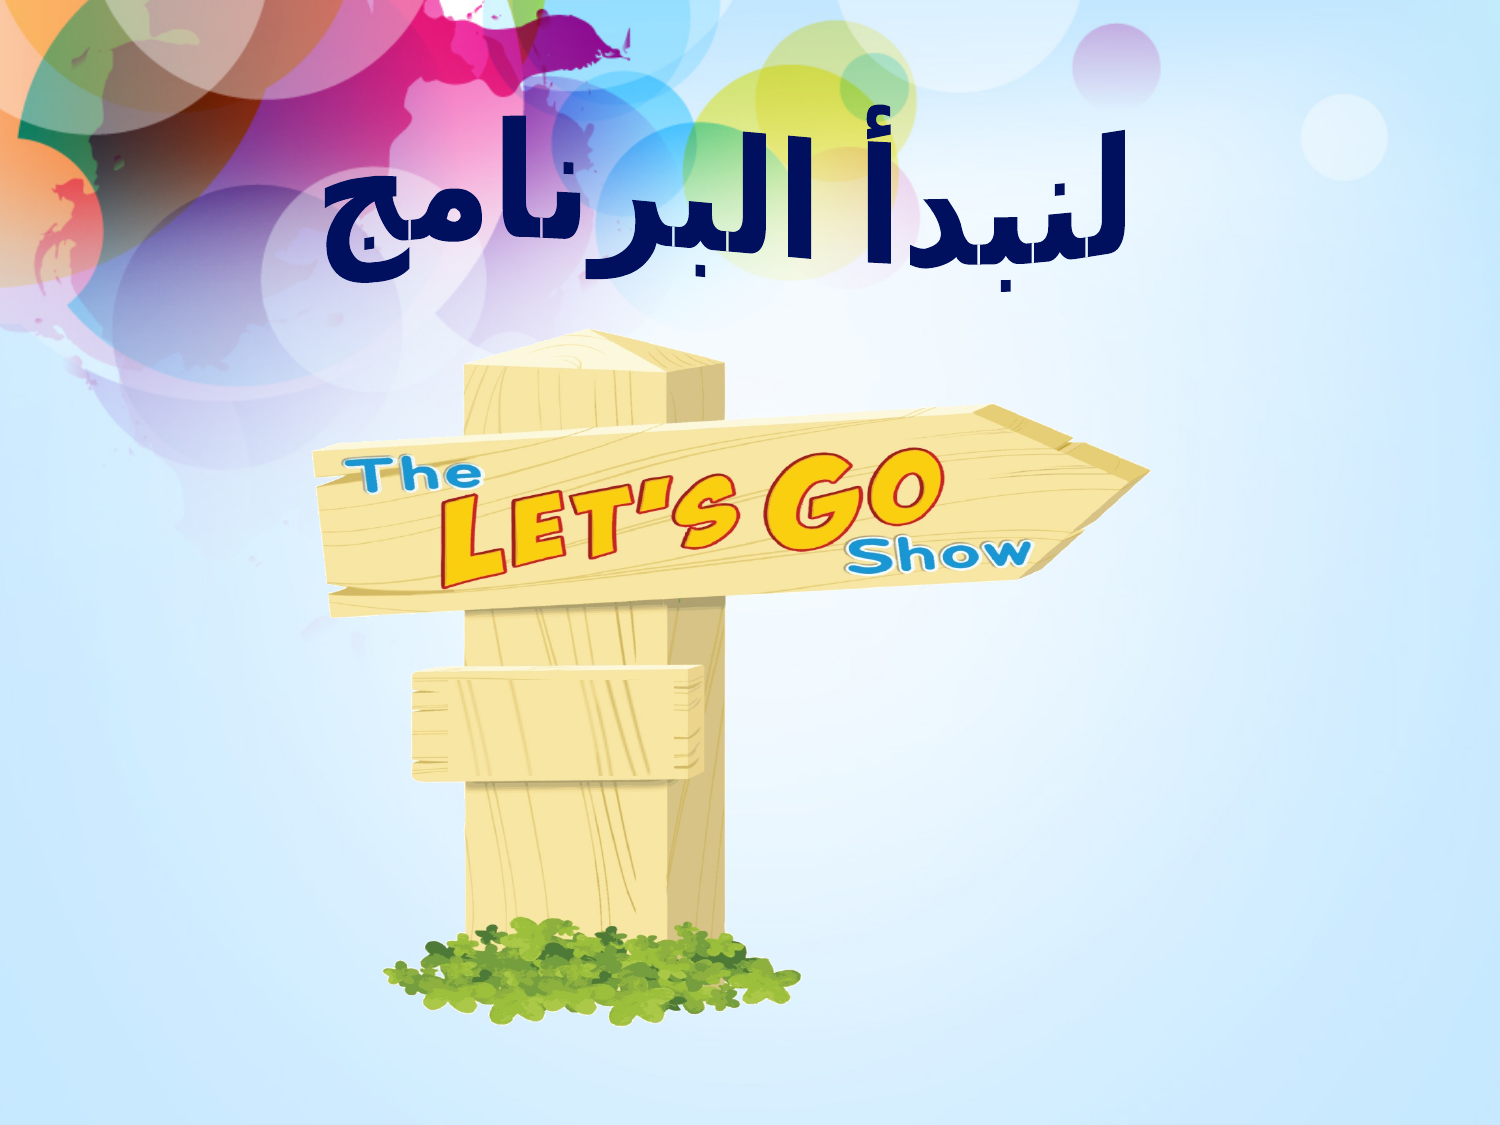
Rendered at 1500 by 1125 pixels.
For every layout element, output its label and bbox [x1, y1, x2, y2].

picture [0, 0, 1500, 1125]
text_box [276, 314, 1211, 1048]
